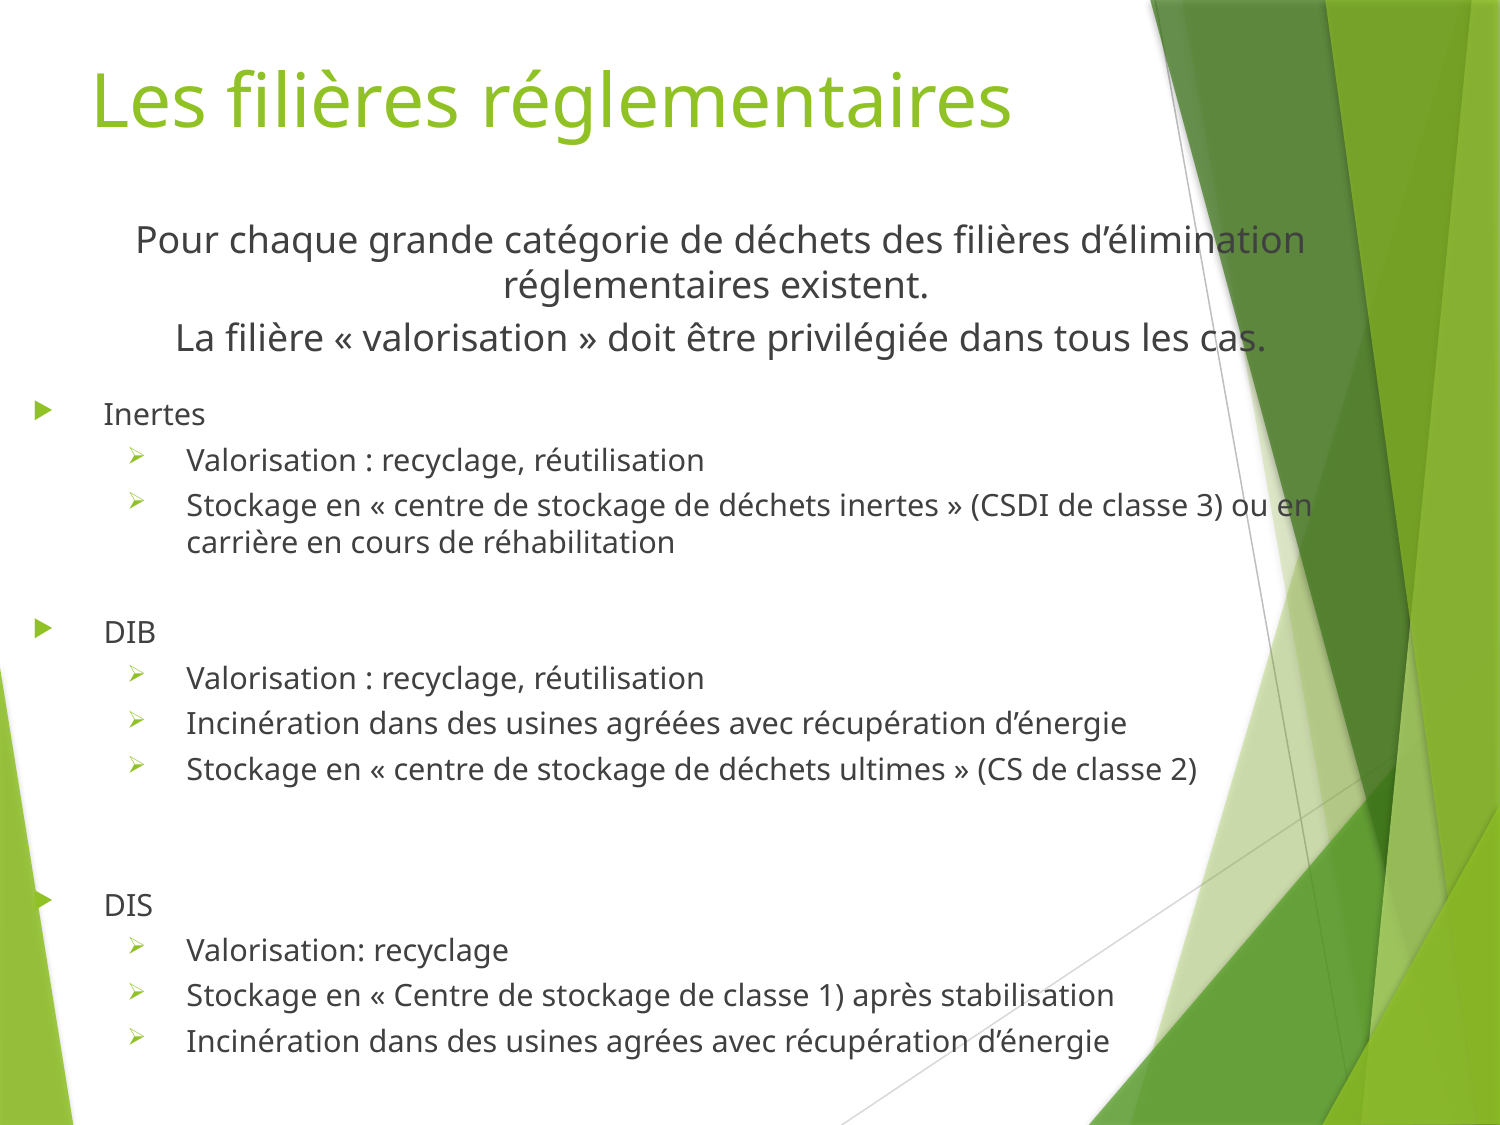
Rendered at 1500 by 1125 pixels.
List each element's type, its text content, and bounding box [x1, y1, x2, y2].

title Les filières réglementaires [75, 45, 1425, 197]
list Pour chaque grande catégorie de déchets des filières d’élimination réglementaires existent. La filière « valorisation » doit être privilégiée dans tous les cas. Inertes Valorisation : recyclage, réutilisation Stockage en « centre de stockage de déchets inertes » (CSDI de classe 3) ou en carrière en cours de réhabilitation DIB Valorisation : recyclage, réutilisation Incinération dans des usines agréées avec récupération d’énergie Stockage en « centre de stockage de déchets ultimes » (CS de classe 2) DIS Valorisation: recyclage Stockage en « Centre de stockage de classe 1) après stabilisation Incinération dans des usines agrées avec récupération d’énergie [17, 208, 1425, 1083]
